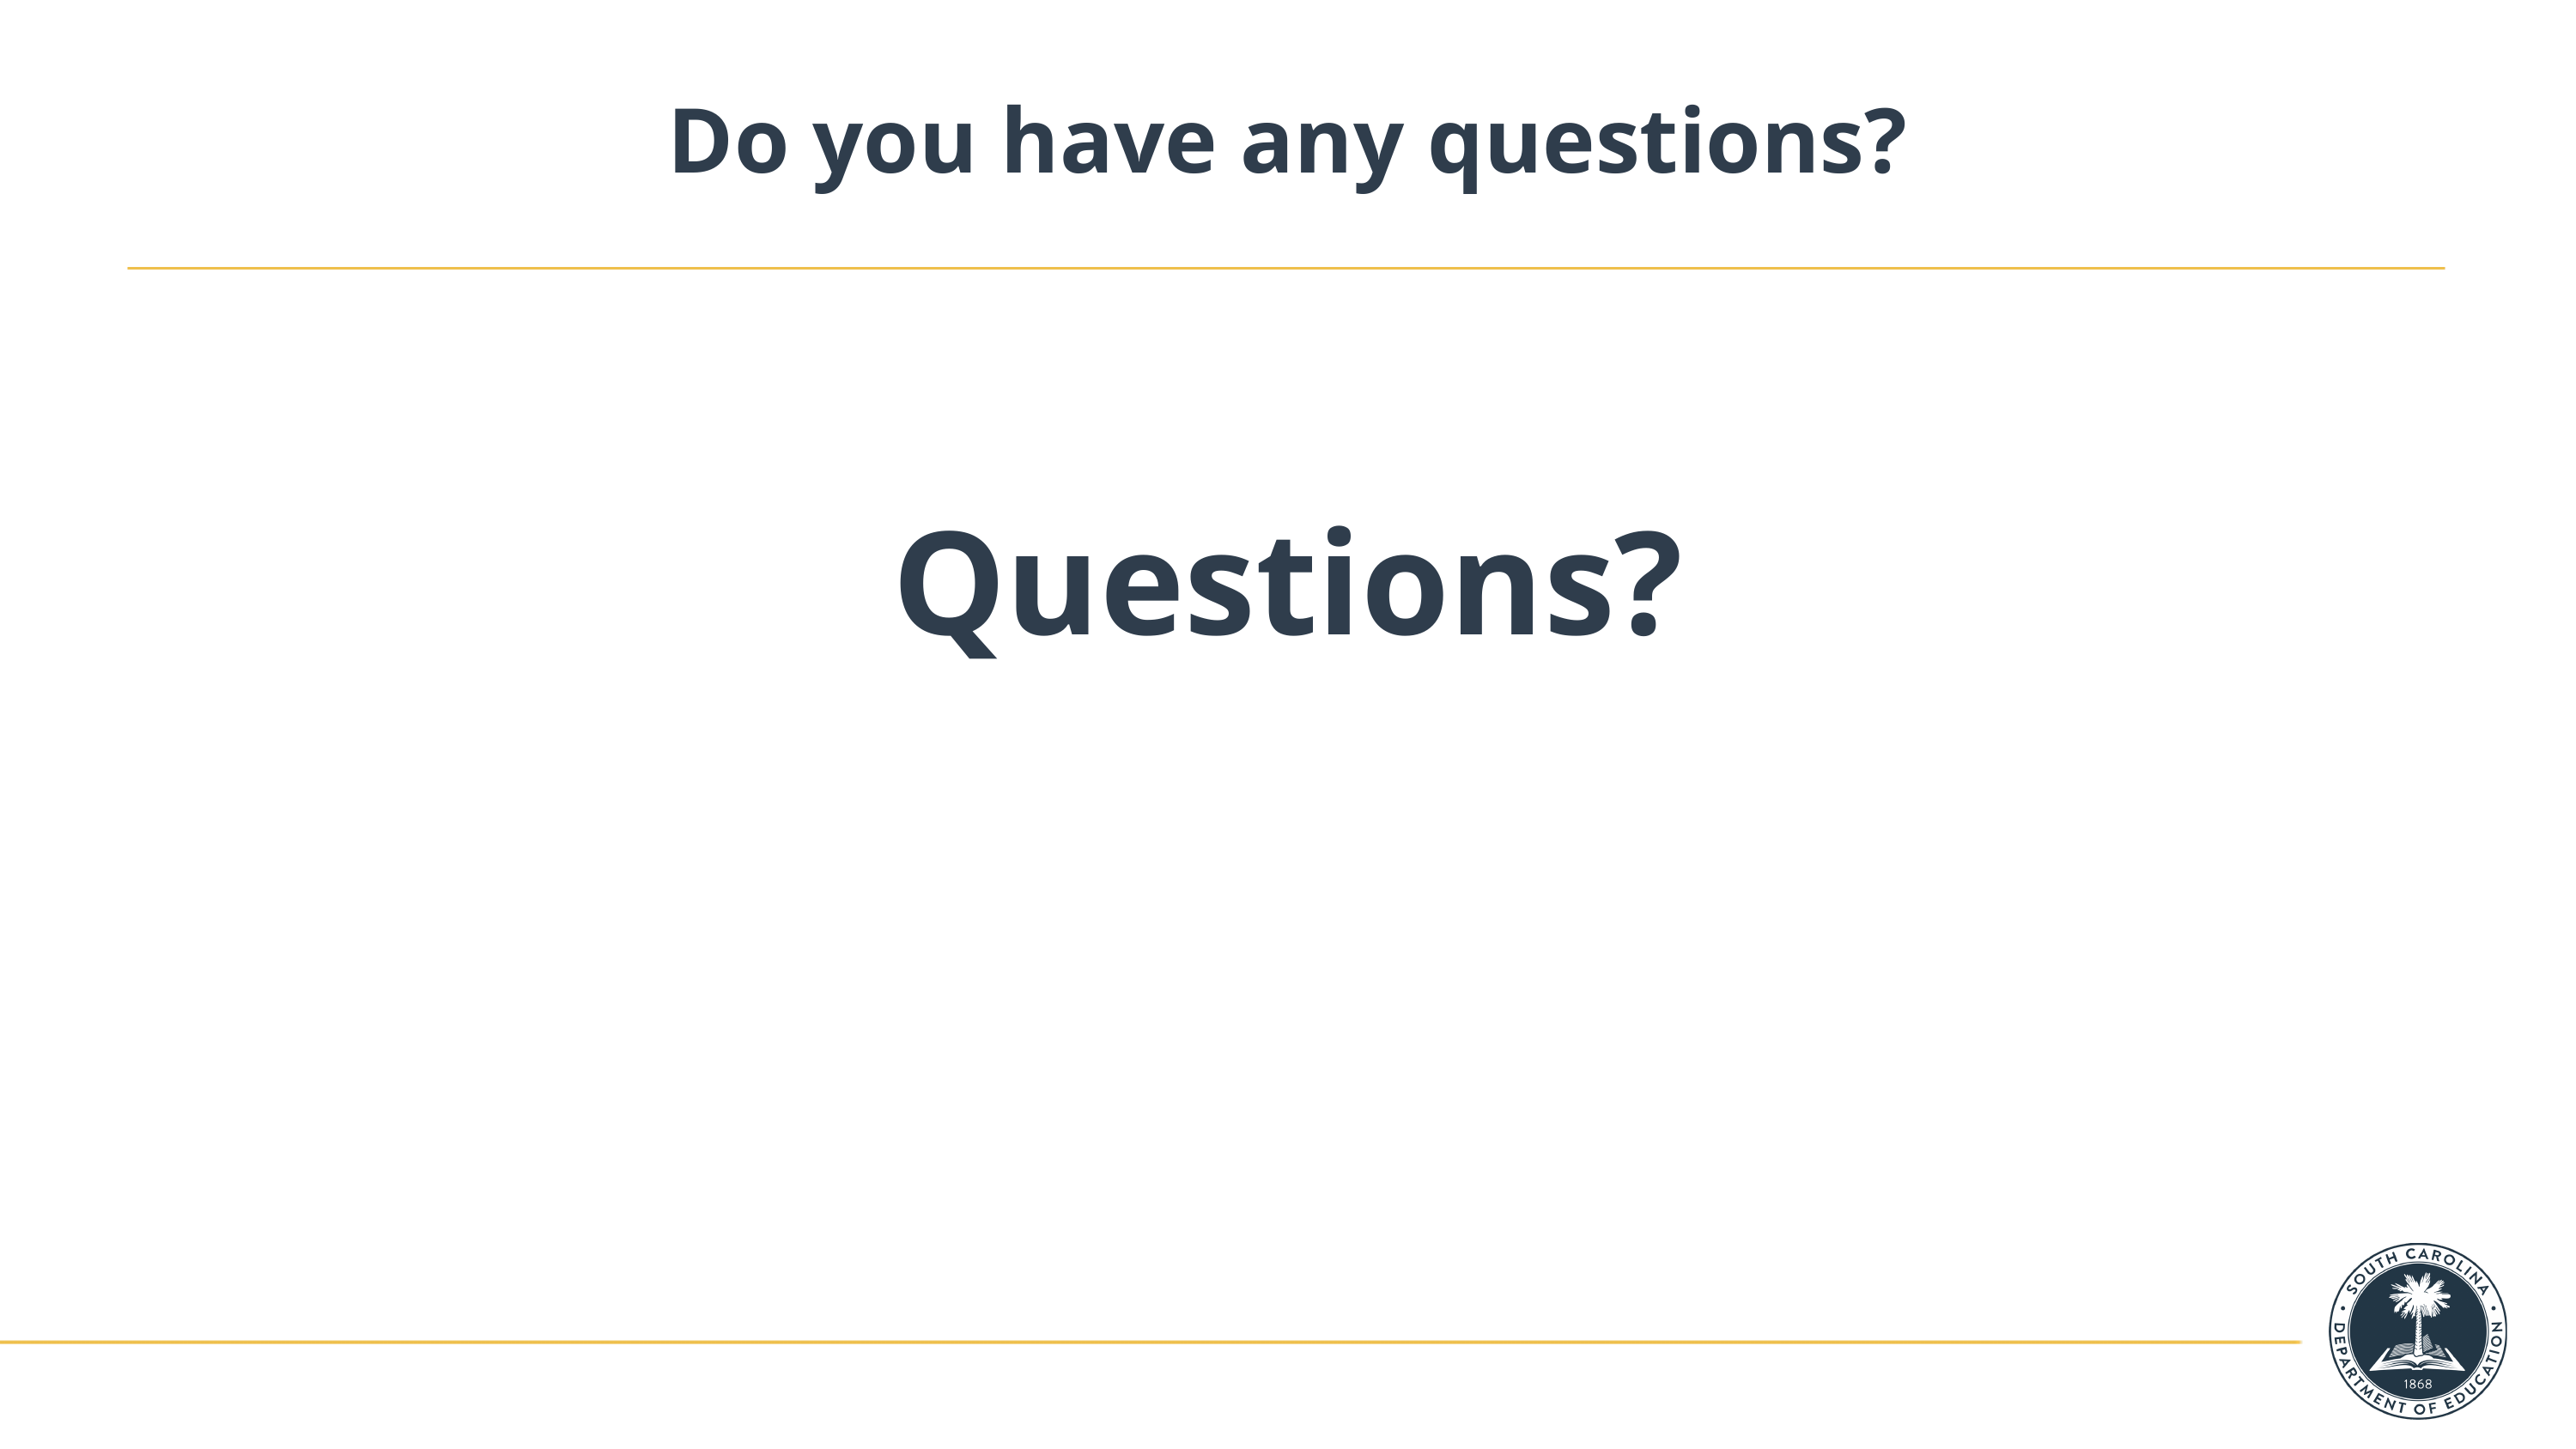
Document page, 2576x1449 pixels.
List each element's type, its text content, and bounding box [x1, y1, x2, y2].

list Questions? [129, 306, 2447, 1149]
picture [2329, 1243, 2507, 1420]
title Do you have any questions? [129, 76, 2447, 232]
